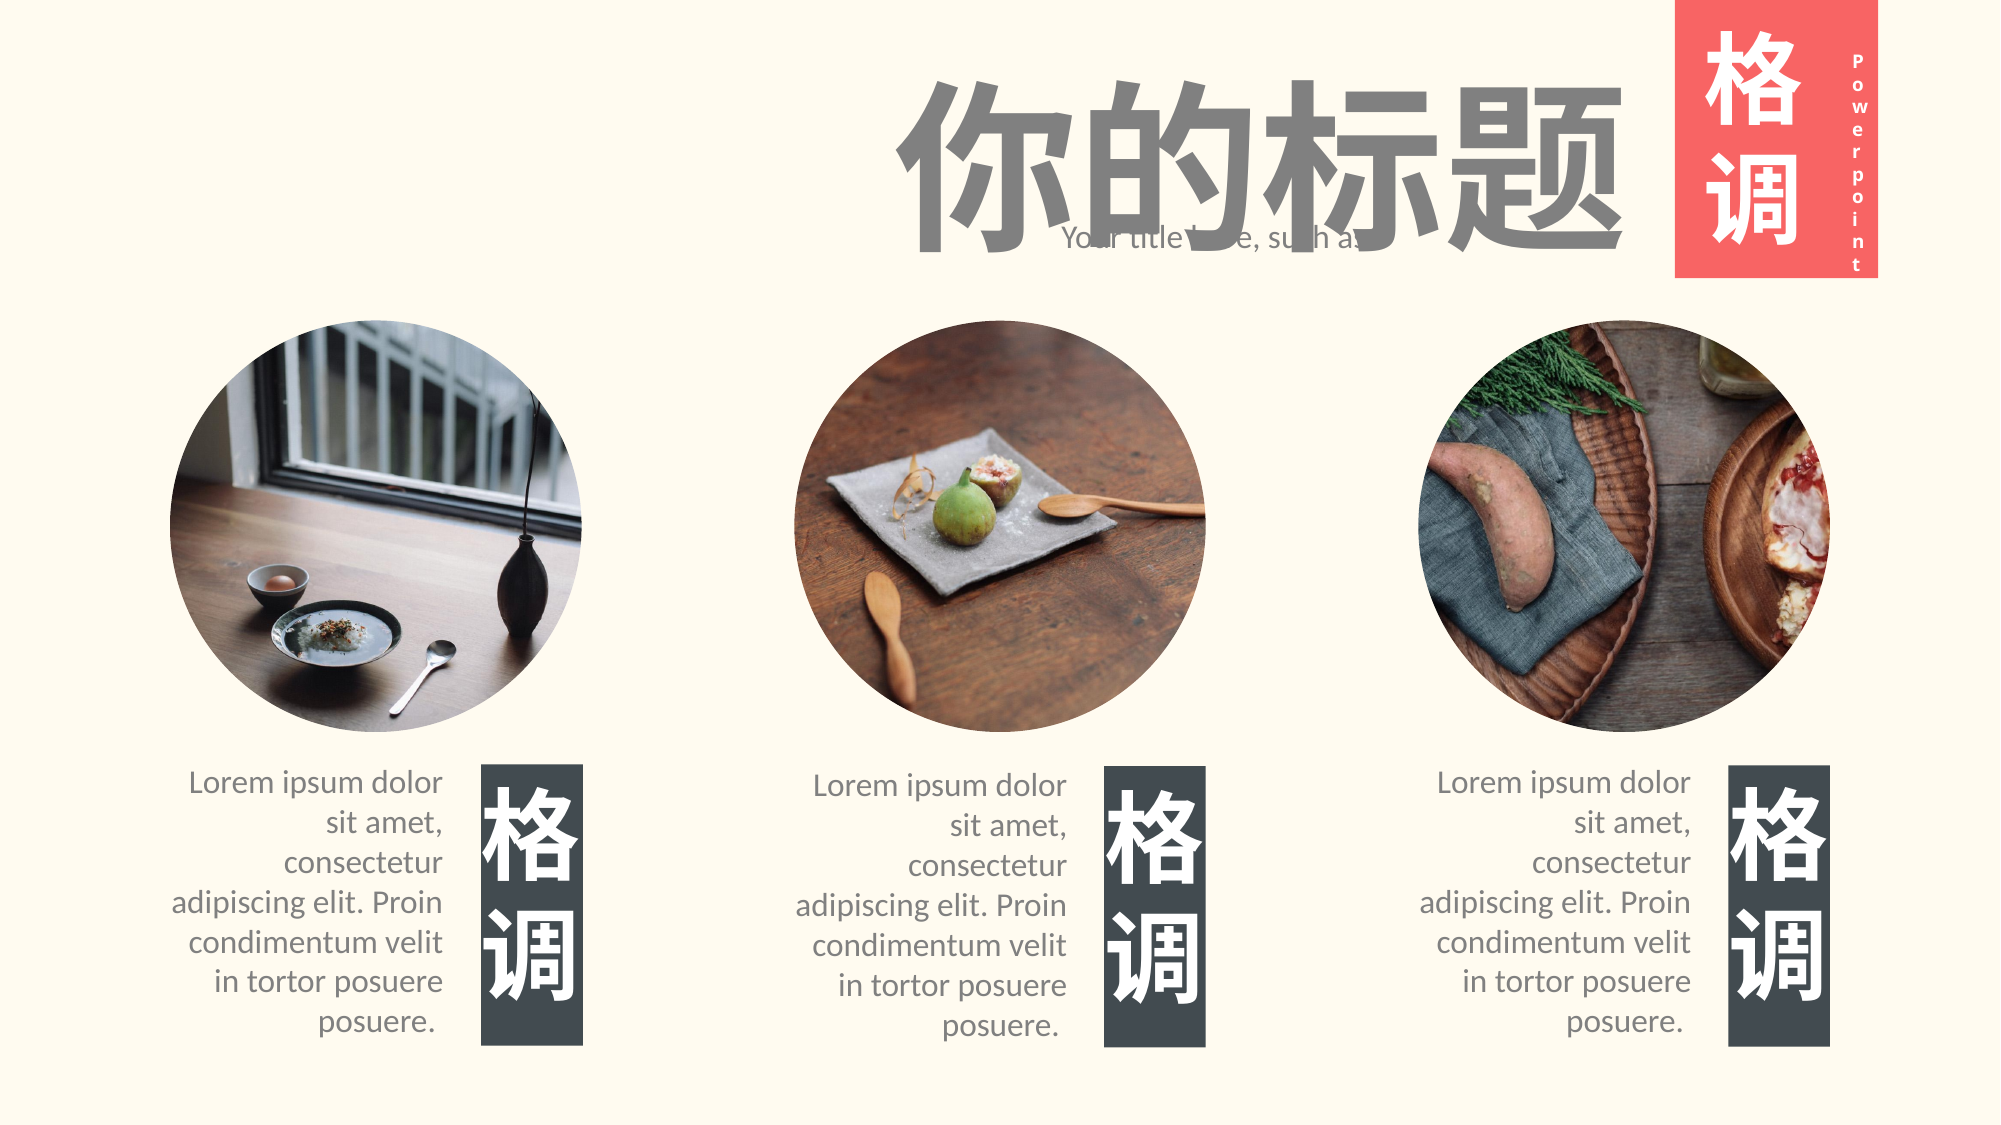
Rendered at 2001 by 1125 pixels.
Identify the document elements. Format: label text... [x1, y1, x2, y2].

text_box 格调 [1713, 765, 1828, 1020]
text_box Lorem ipsum dolor sit amet, consectetur adipiscing elit. Proin condimentum velit in tortor posuere posuere. [155, 752, 459, 1047]
text_box 格调 [465, 765, 580, 1020]
text_box Your title here, such as [1046, 207, 1661, 263]
text_box [1727, 764, 1831, 1048]
text_box [480, 763, 584, 1047]
picture [794, 320, 1206, 733]
text_box 格调 [1688, 8, 1803, 264]
text_box [1674, 0, 1879, 279]
text_box Lorem ipsum dolor sit amet, consectetur adipiscing elit. Proin condimentum velit in tortor posuere posuere. [779, 755, 1083, 1051]
text_box Powerpoint [1837, 42, 1871, 283]
picture [169, 320, 582, 733]
text_box [1103, 765, 1207, 1048]
text_box 你的标题 [879, 0, 1643, 281]
text_box Lorem ipsum dolor sit amet, consectetur adipiscing elit. Proin condimentum velit in tortor posuere posuere. [1403, 752, 1707, 1047]
text_box 格调 [1089, 768, 1204, 1024]
picture [1418, 320, 1830, 733]
